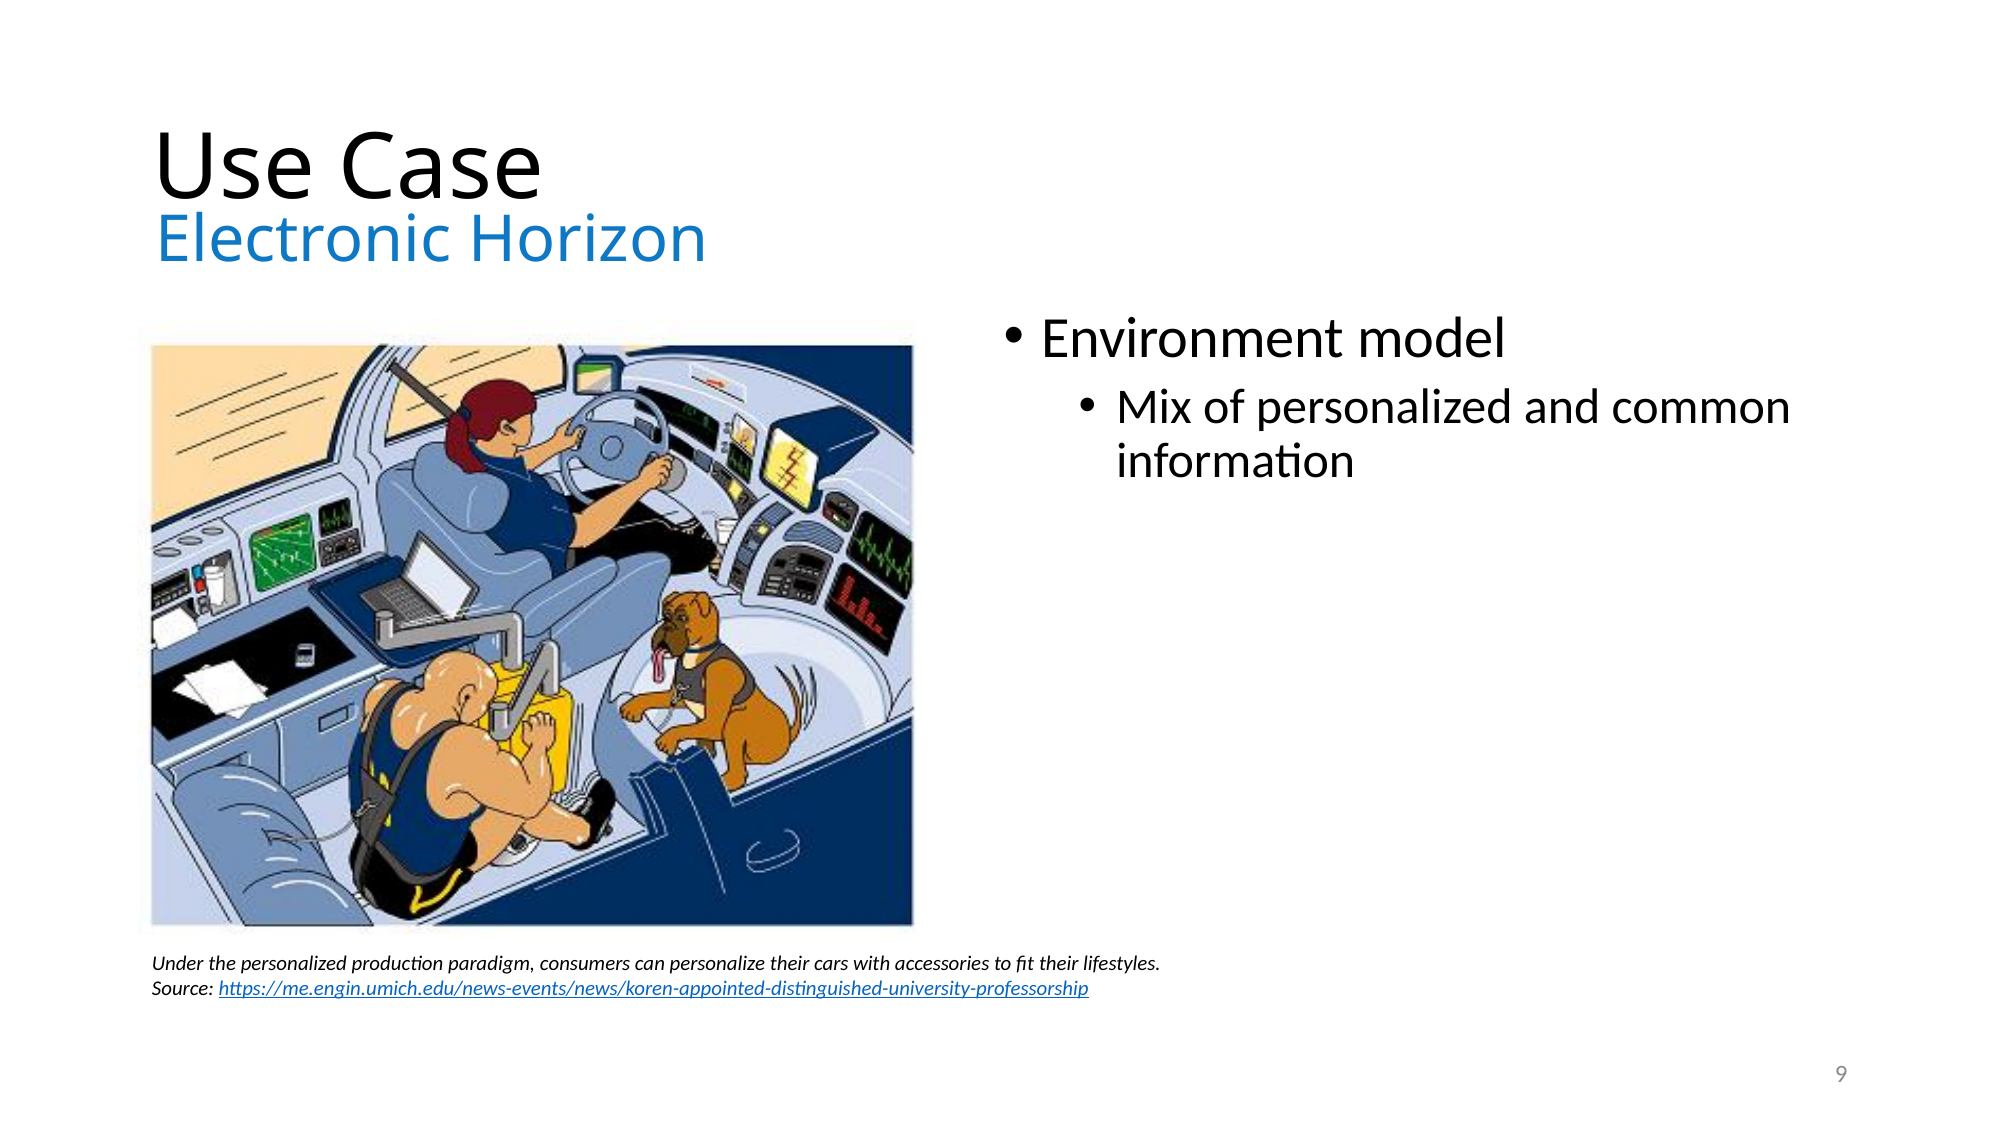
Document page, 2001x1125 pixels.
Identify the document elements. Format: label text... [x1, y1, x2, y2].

text_box Environment model Mix of personalized and common information [988, 299, 1941, 1014]
text_box Electronic Horizon [155, 206, 2000, 278]
text_box Under the personalized production paradigm, consumers can personalize their cars with accessories to fit their lifestyles. Source: https://me.engin.umich.edu/news-events/news/koren-appointed-distinguished-university-professorship [137, 941, 1177, 1035]
picture [137, 319, 942, 946]
text_box Use Case [137, 59, 1863, 278]
slide_number 9 [1412, 1042, 1863, 1103]
